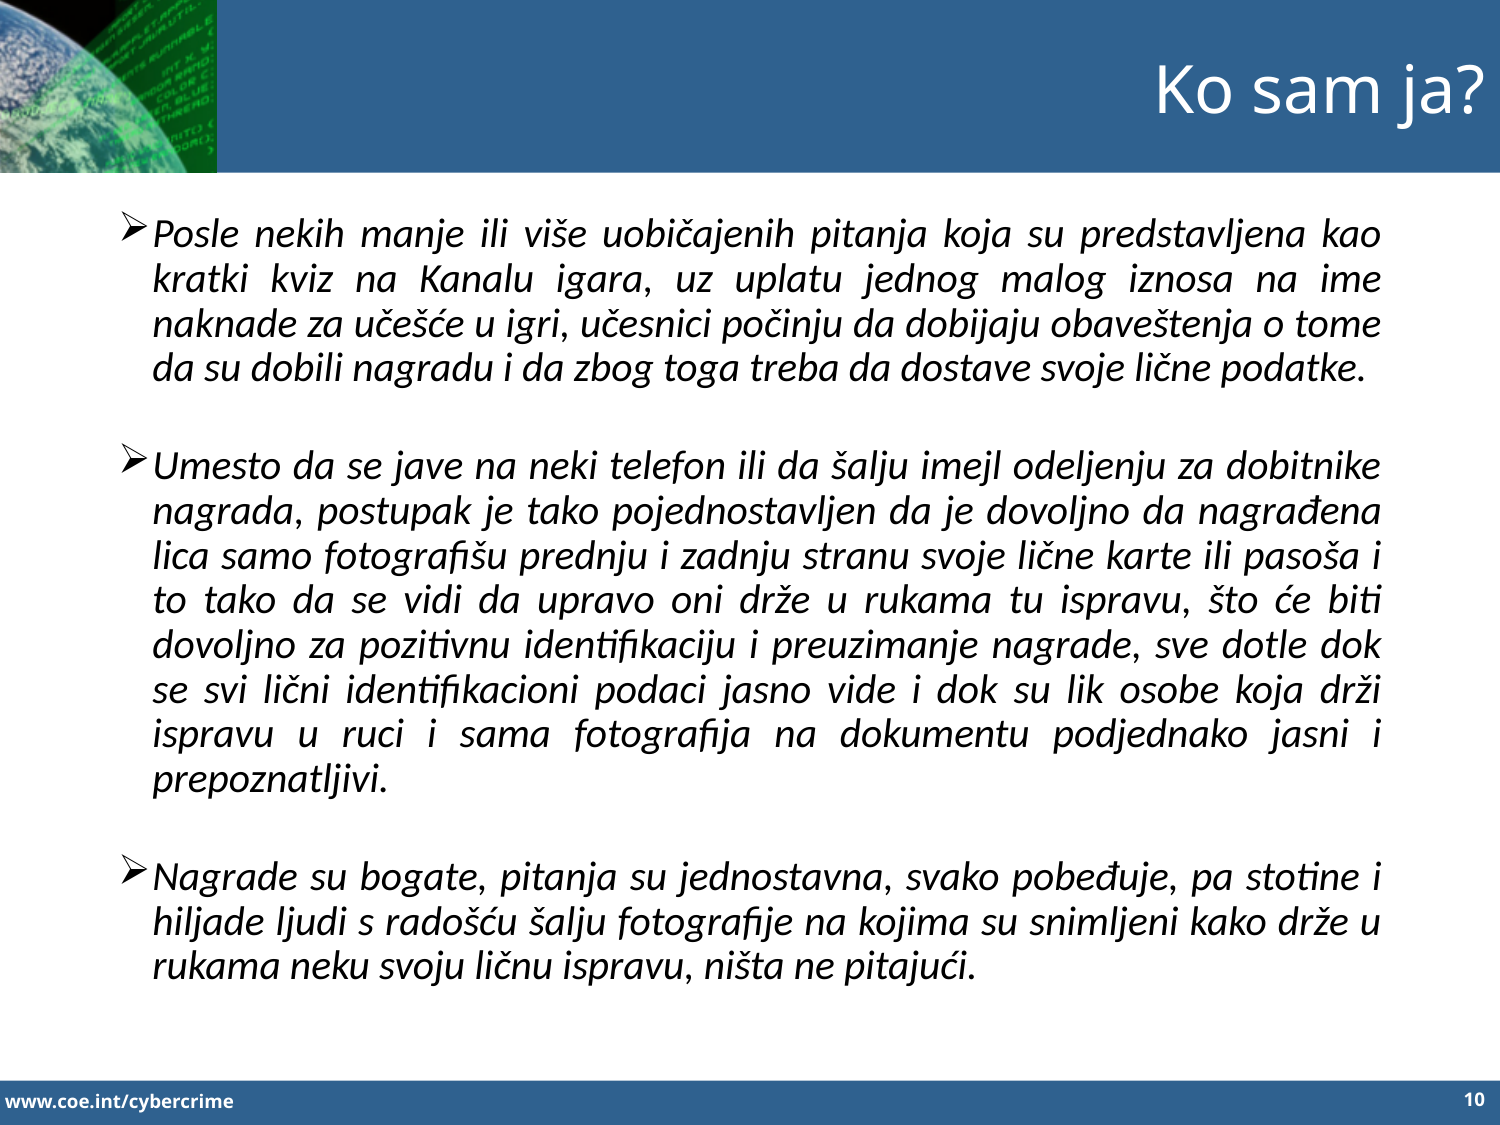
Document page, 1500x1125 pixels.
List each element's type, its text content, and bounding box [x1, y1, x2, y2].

list Posle nekih manje ili više uobičajenih pitanja koja su predstavljena kao kratki kviz na Kanalu igara, uz uplatu jednog malog iznosa na ime naknade za učešće u igri, učesnici počinju da dobijaju obaveštenja o tome da su dobili nagradu i da zbog toga treba da dostave svoje lične podatke. Umesto da se jave na neki telefon ili da šalju imejl odeljenju za dobitnike nagrada, postupak je tako pojednostavljen da je dovoljno da nagrađena lica samo fotografišu prednju i zadnju stranu svoje lične karte ili pasoša i to tako da se vidi da upravo oni drže u rukama tu ispravu, što će biti dovoljno za pozitivnu identifikaciju i preuzimanje nagrade, sve dotle dok se svi lični identifikacioni podaci jasno vide i dok su lik osobe koja drži ispravu u ruci i sama fotografija na dokumentu podjednako jasni i prepoznatljivi. Nagrade su bogate, pitanja su jednostavna, svako pobeđuje, pa stotine i hiljade ljudi s radošću šalju fotografije na kojima su snimljeni kako drže u rukama neku svoju ličnu ispravu, ništa ne pitajući. [103, 204, 1397, 1050]
picture [0, 1, 217, 173]
slide_number 10 [1162, 1080, 1500, 1125]
text_box Ko sam ja? [373, 10, 1500, 163]
